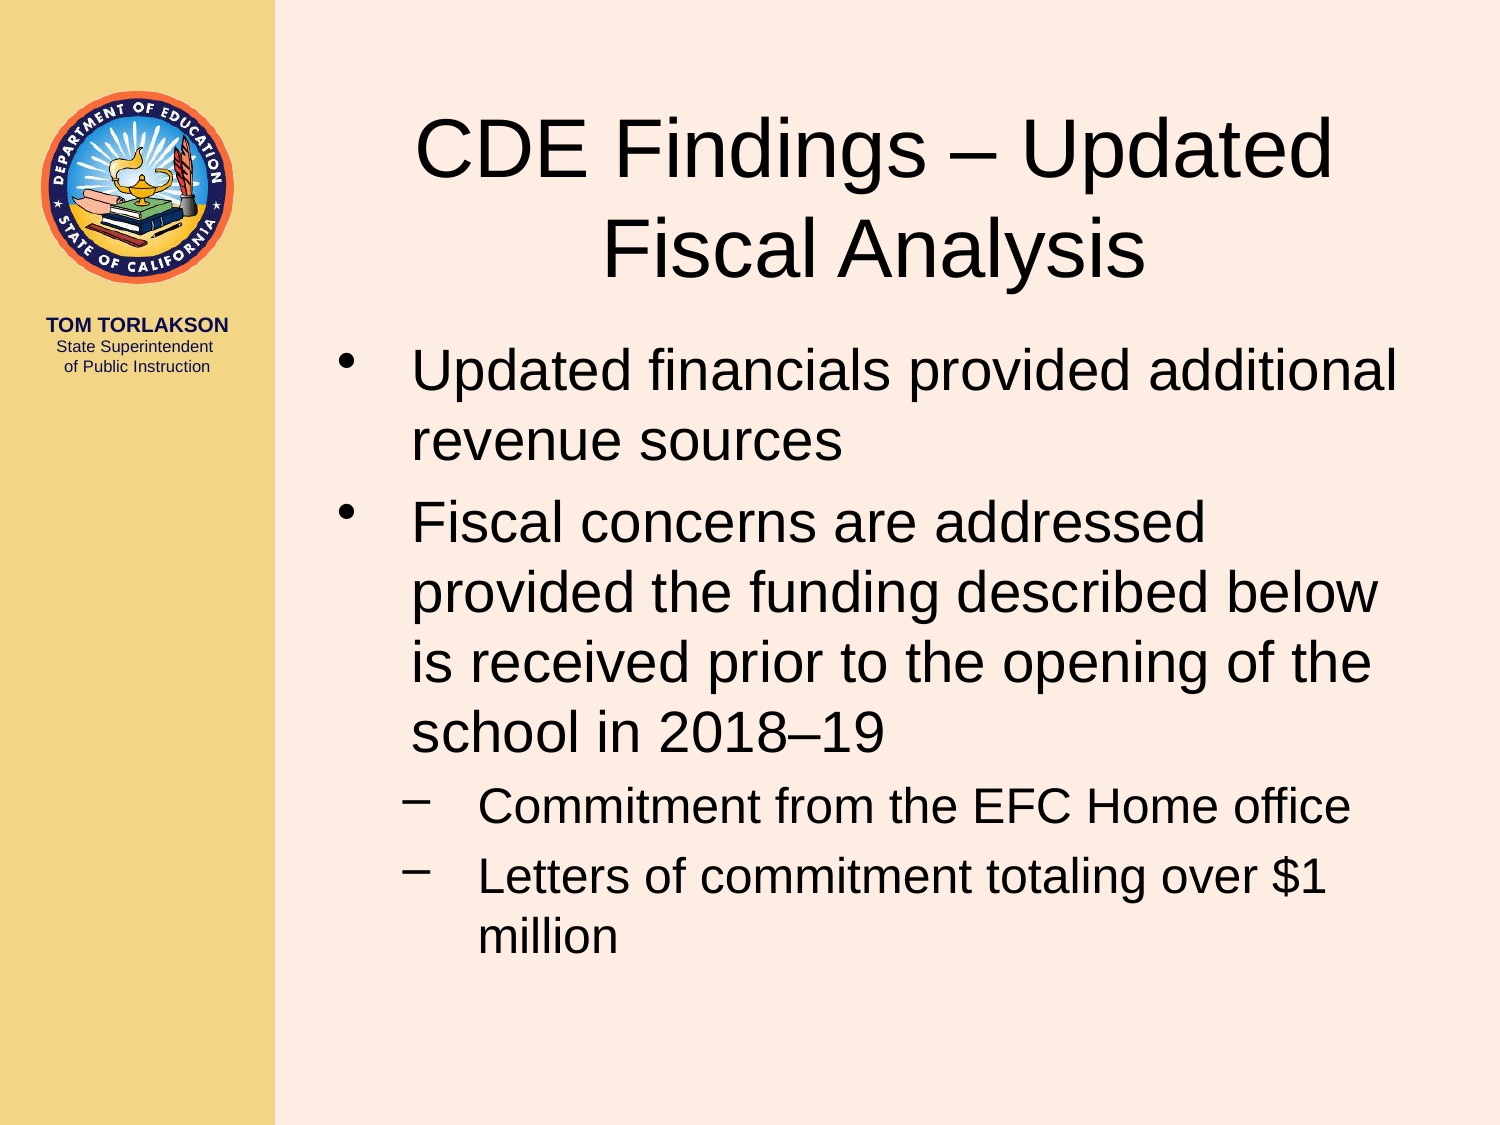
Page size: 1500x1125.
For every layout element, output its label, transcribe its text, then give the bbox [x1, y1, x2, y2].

picture [24, 74, 250, 300]
list Updated financials provided additional revenue sources Fiscal concerns are addressed provided the funding described below is received prior to the opening of the school in 2018–19 Commitment from the EFC Home office Letters of commitment totaling over $1 million [312, 324, 1438, 1000]
title CDE Findings – Updated Fiscal Analysis [312, 99, 1438, 288]
